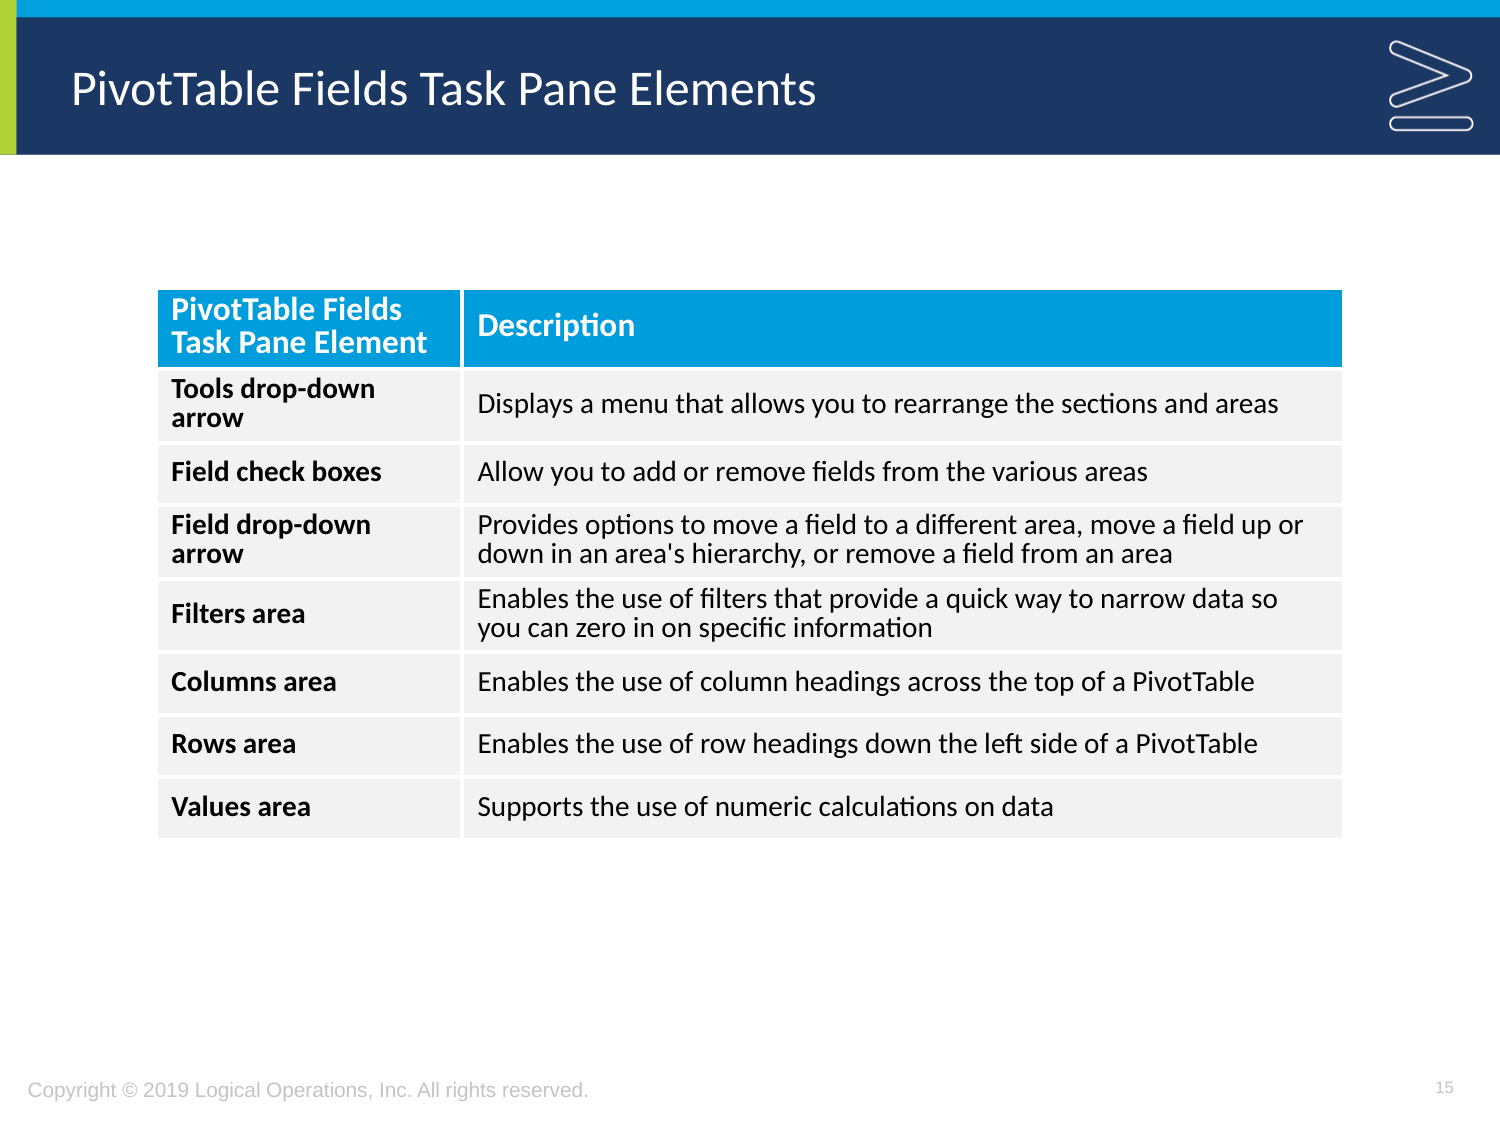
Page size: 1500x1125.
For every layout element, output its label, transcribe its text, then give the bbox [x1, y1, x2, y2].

table_cell Filters area [158, 581, 460, 650]
table_cell Tools drop-down arrow [158, 371, 460, 441]
table_cell Provides options to move a field to a different area, move a field up or down in an area's hierarchy, or remove a field from an area [464, 507, 1342, 577]
table_cell Field drop-down arrow [158, 507, 460, 577]
table_cell Displays a menu that allows you to rearrange the sections and areas [464, 371, 1342, 441]
table_cell Enables the use of row headings down the left side of a PivotTable [464, 717, 1342, 775]
table_cell Supports the use of numeric calculations on data [464, 779, 1342, 838]
slide_number 15 [1118, 1057, 1469, 1118]
table_cell Columns area [158, 654, 460, 713]
picture [1350, 18, 1500, 155]
table_cell Rows area [158, 717, 460, 775]
table_cell Enables the use of filters that provide a quick way to narrow data so you can zero in on specific information [464, 581, 1342, 650]
table_header Description [464, 290, 1342, 367]
table_cell Allow you to add or remove fields from the various areas [464, 445, 1342, 503]
table_header PivotTable Fields Task Pane Element [158, 290, 460, 367]
title PivotTable Fields Task Pane Elements [56, 16, 1350, 155]
picture [0, 0, 56, 155]
table_cell Enables the use of column headings across the top of a PivotTable [464, 654, 1342, 713]
table_cell Field check boxes [158, 445, 460, 503]
table_cell Values area [158, 779, 460, 838]
